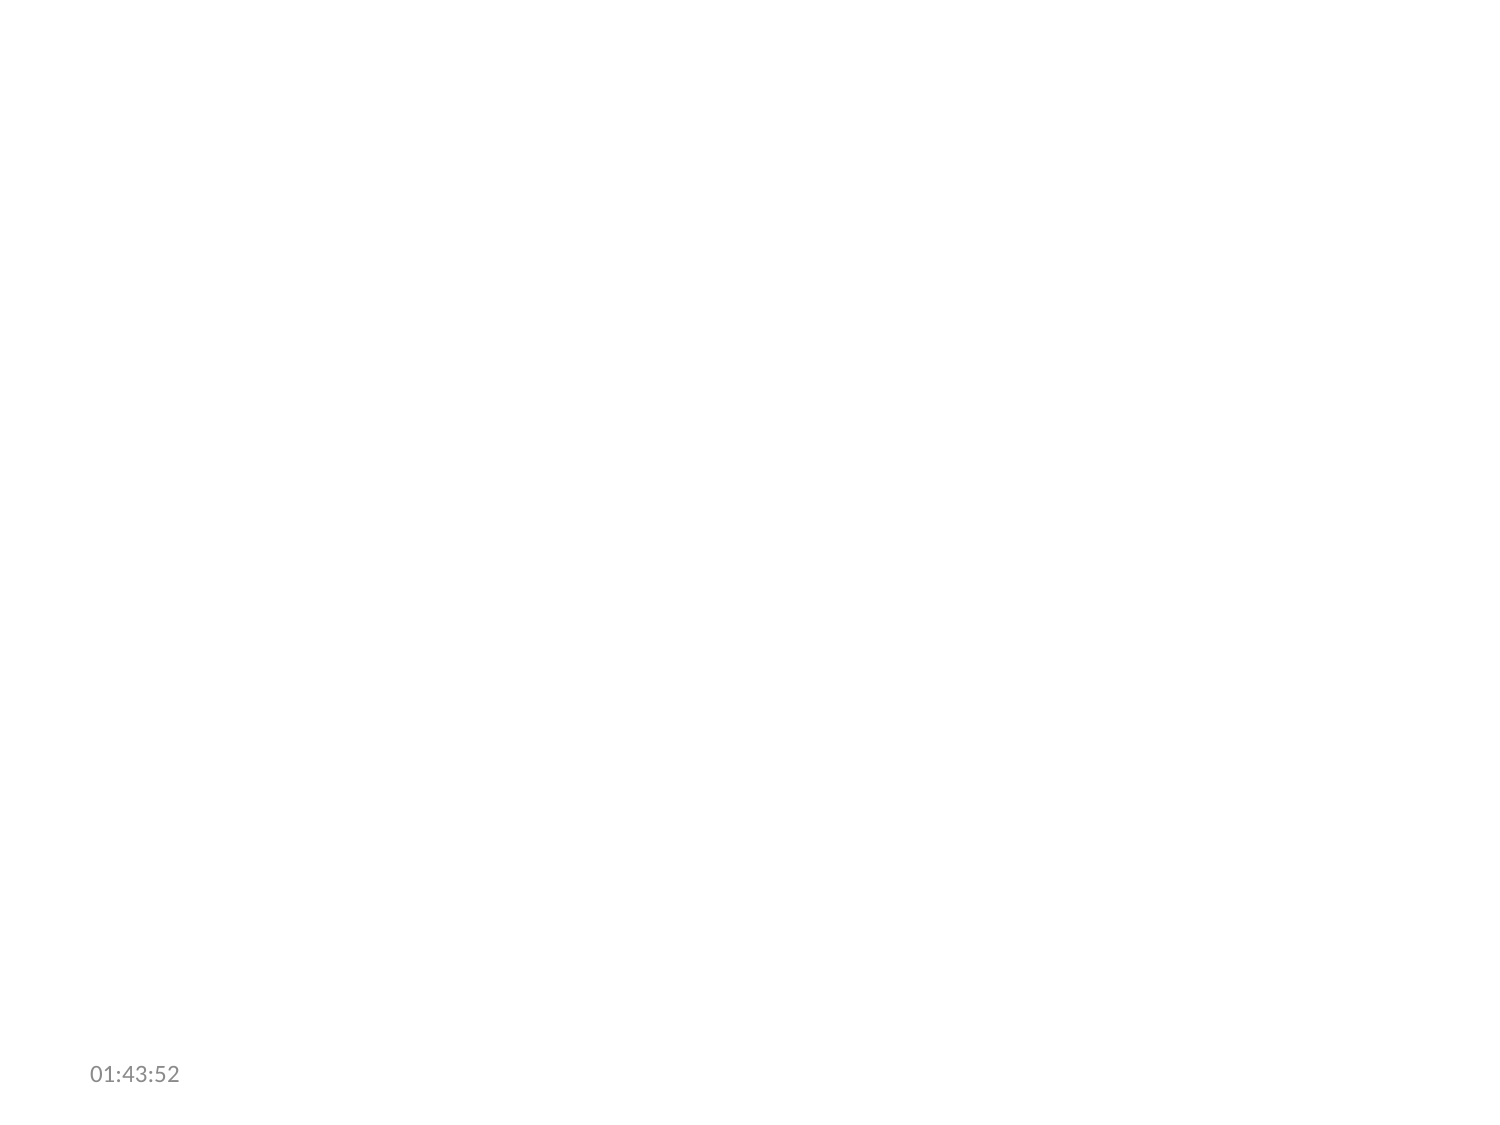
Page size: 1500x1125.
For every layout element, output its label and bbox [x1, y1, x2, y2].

slide_number [75, 1042, 425, 1103]
